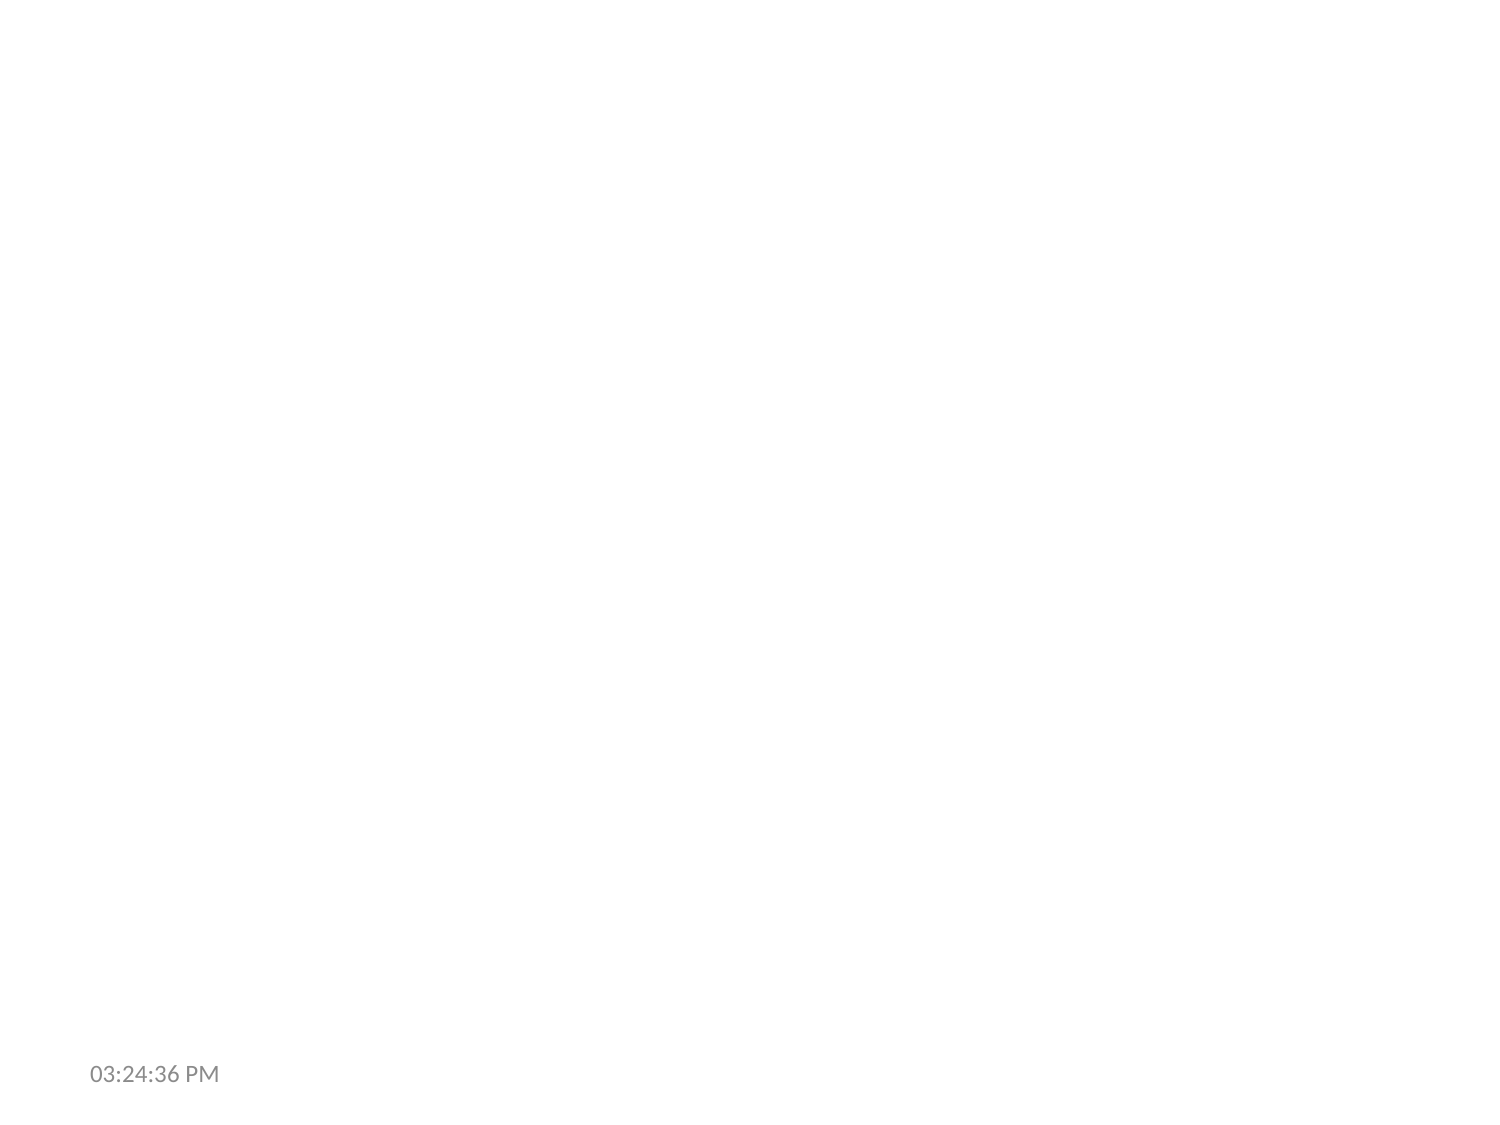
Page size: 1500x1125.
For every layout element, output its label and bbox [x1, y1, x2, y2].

slide_number [75, 1042, 425, 1103]
